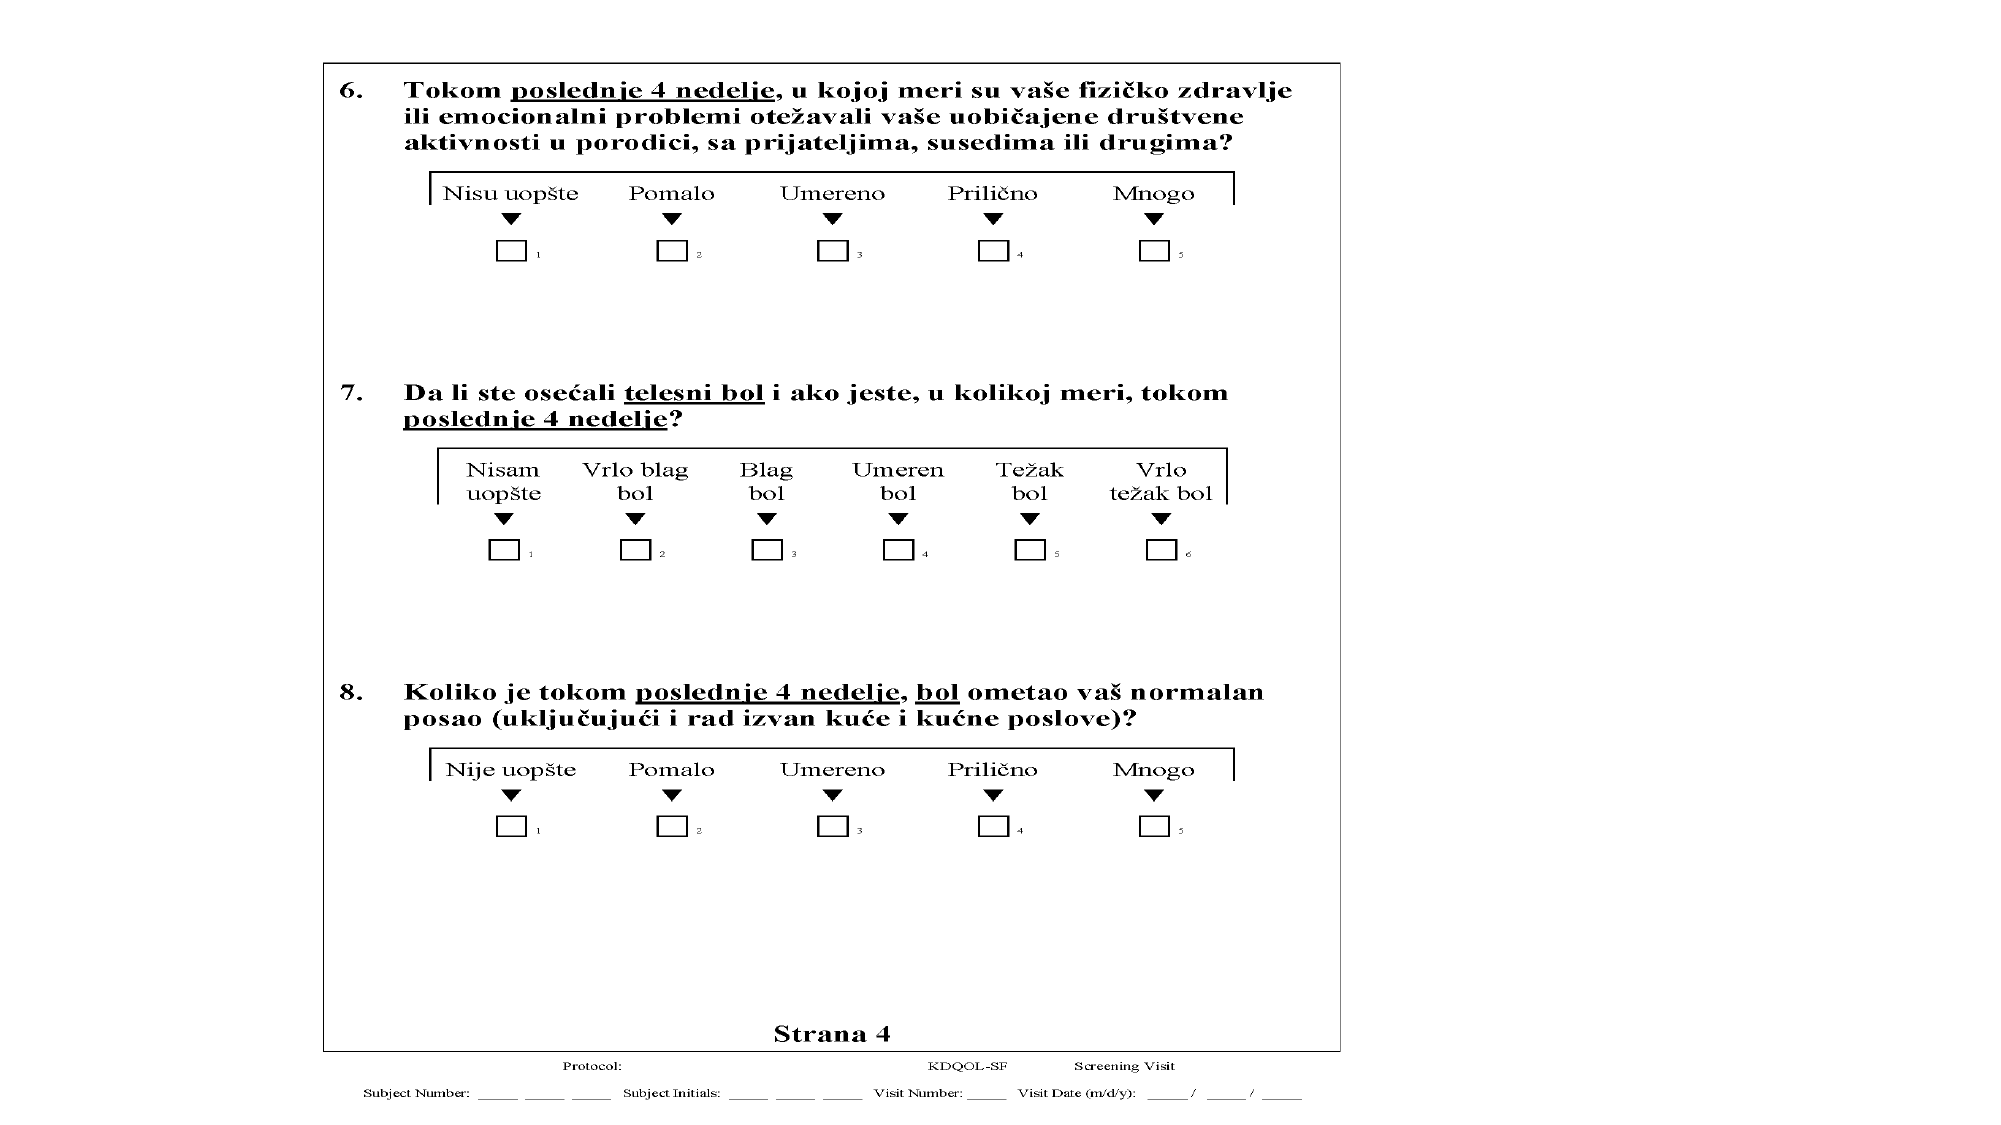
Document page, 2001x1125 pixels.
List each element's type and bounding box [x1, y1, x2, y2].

picture [193, 0, 1435, 1125]
